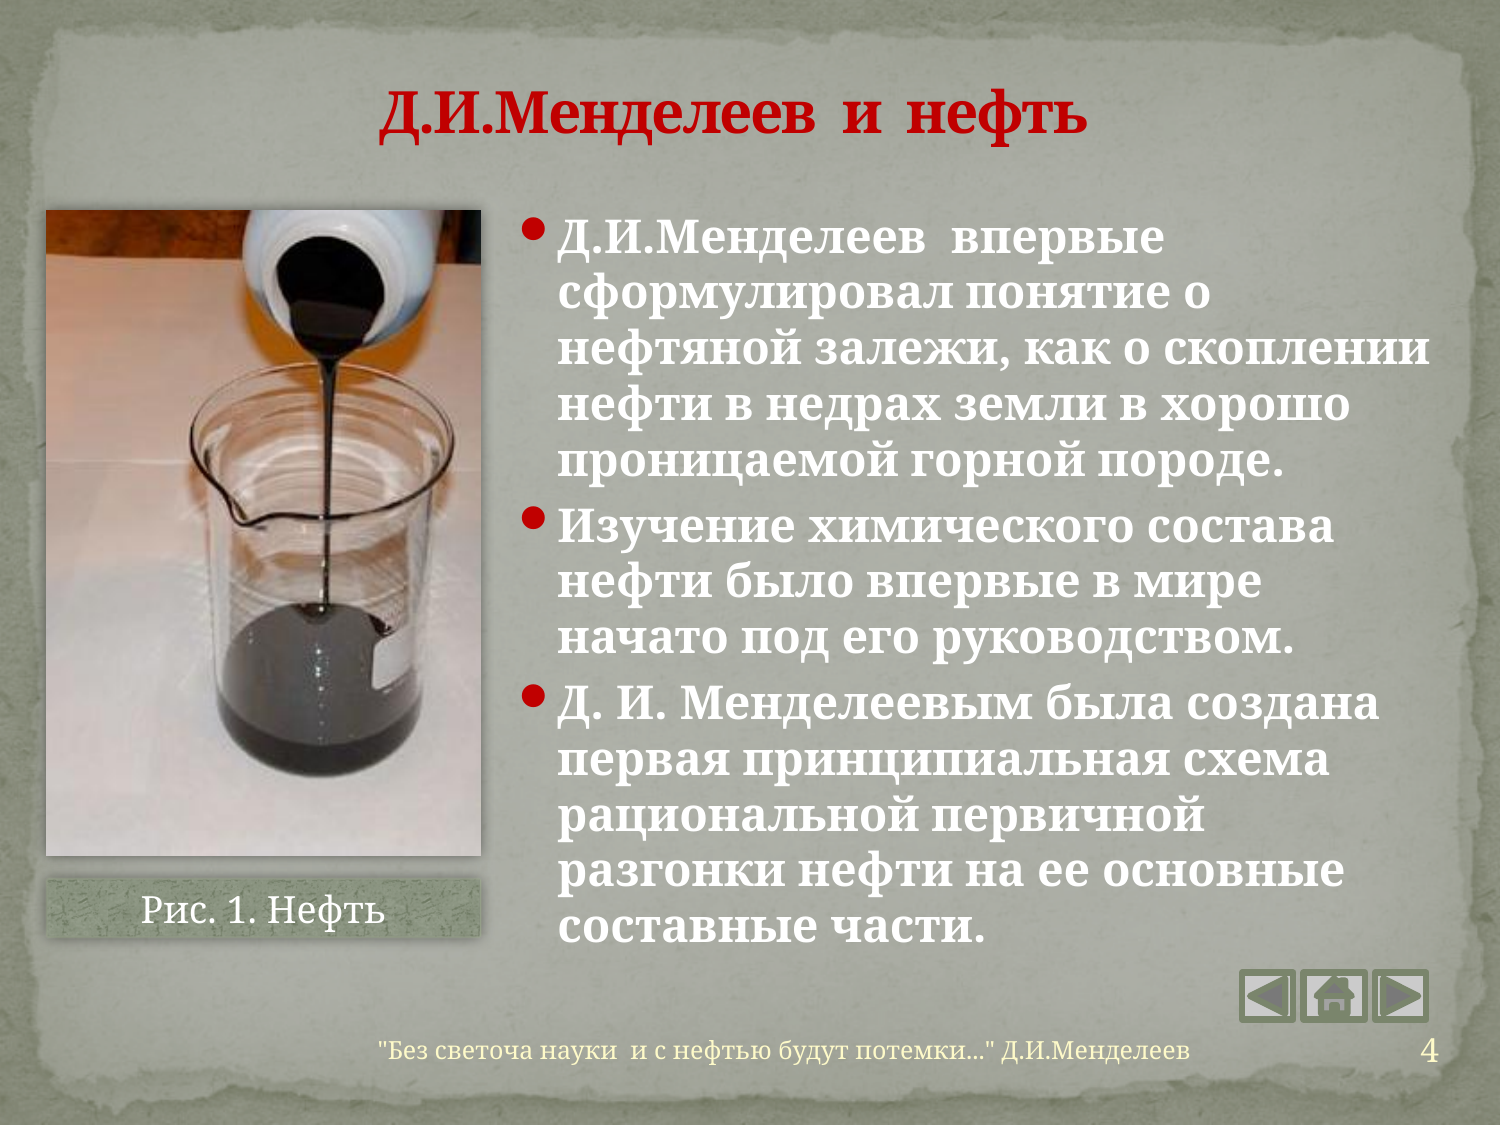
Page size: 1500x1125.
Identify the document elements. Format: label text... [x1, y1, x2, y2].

text_box Рис. 1. Нефть [49, 881, 479, 935]
text_box [1239, 969, 1296, 1023]
text_box [1372, 969, 1429, 1023]
text_box Д.И.Менделеев впервые сформулировал понятие о нефтяной залежи, как о скоплении нефти в недрах земли в хорошо проницаемой горной породе. Изучение химического состава нефти было впервые в мире начато под его руководством. Д. И. Менделеевым была создана первая принципиальная схема рациональной первичной разгонки нефти на ее основные составные части. [503, 199, 1454, 1020]
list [48, 212, 480, 855]
text_box [1300, 969, 1368, 1023]
title Д.И.Менделеев и нефть [58, 46, 1409, 154]
footer "Без светоча науки и с нефтью будут потемки..." Д.И.Менделеев [350, 1017, 1207, 1081]
slide_number 4 [1379, 1014, 1480, 1089]
